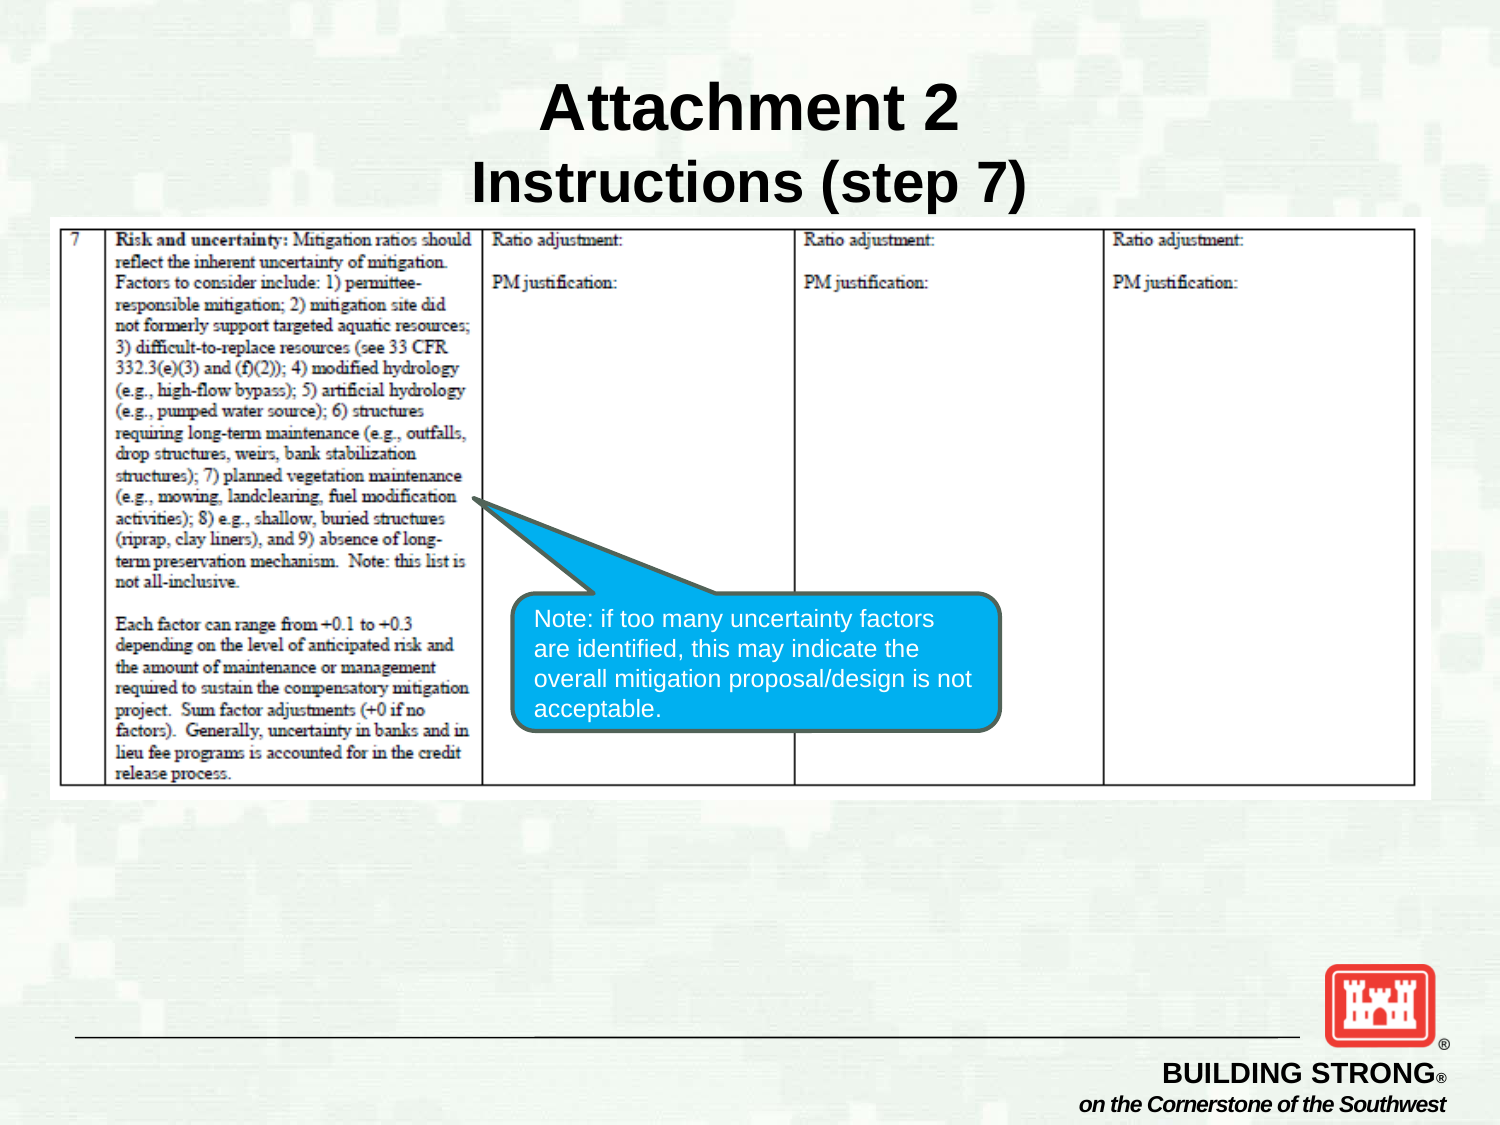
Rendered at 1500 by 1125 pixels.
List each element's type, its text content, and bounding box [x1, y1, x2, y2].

title Attachment 2 Instructions (step 7) [74, 44, 1426, 216]
picture [0, 0, 1500, 1125]
